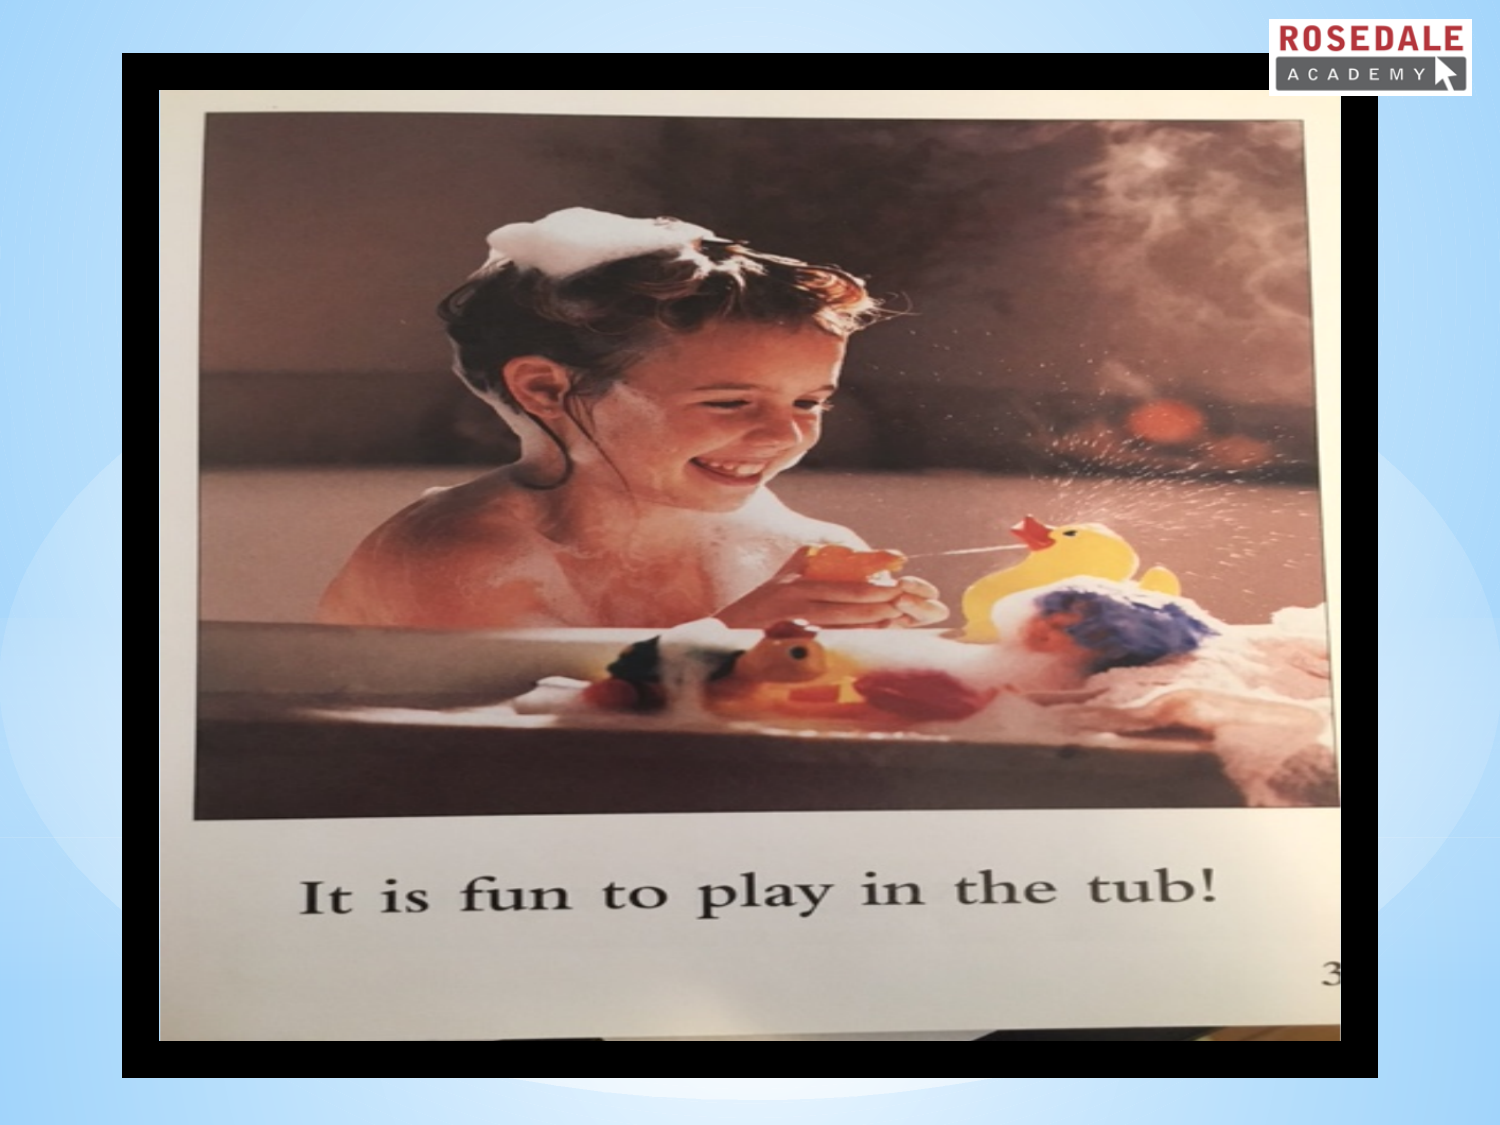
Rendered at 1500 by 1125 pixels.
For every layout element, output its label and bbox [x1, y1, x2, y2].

list [274, 0, 1226, 1125]
picture [161, 90, 274, 1041]
picture [1226, 18, 1472, 1041]
